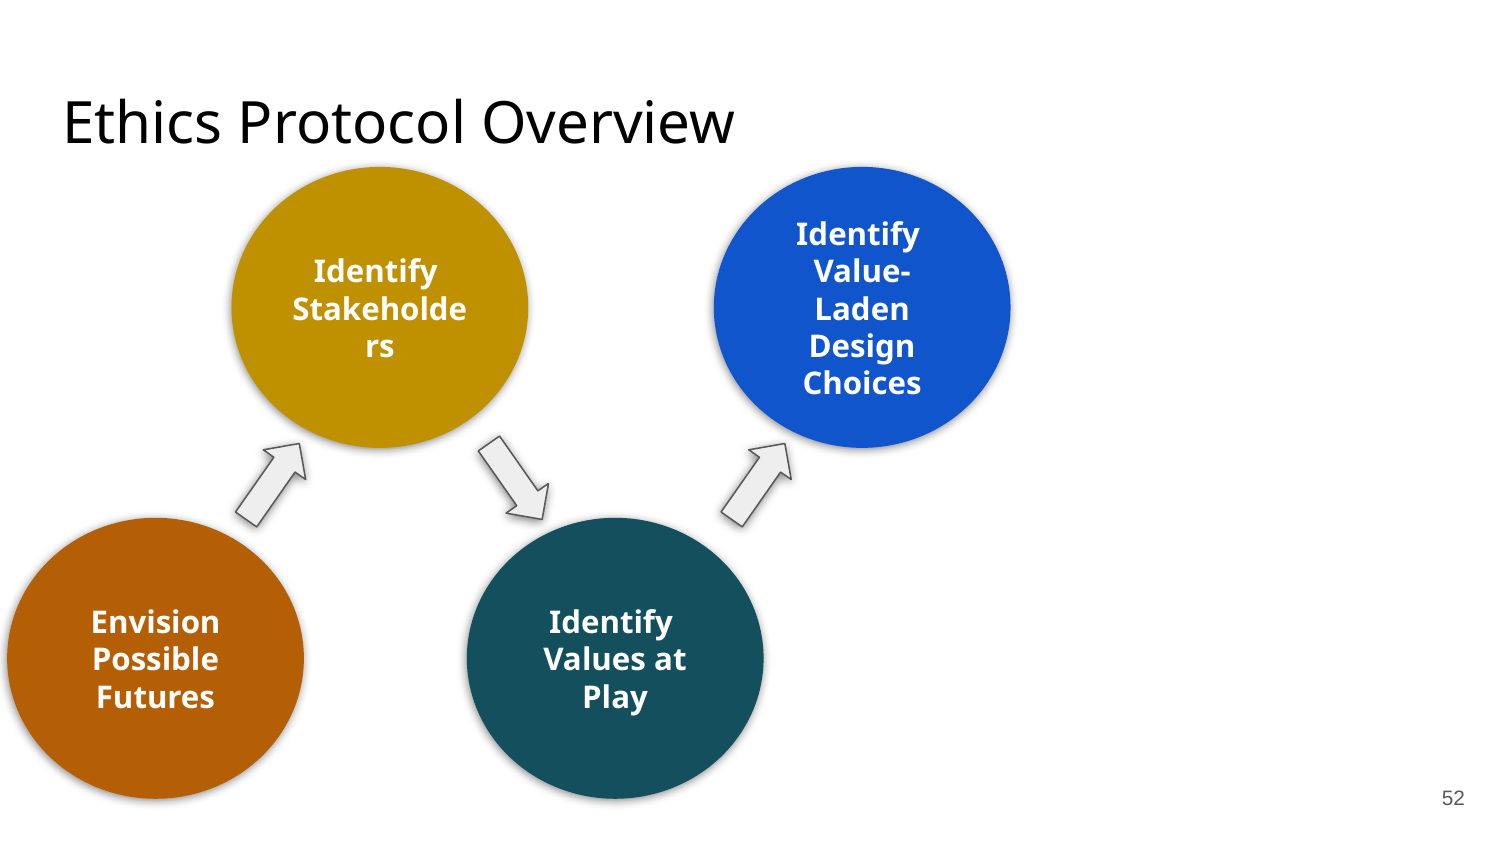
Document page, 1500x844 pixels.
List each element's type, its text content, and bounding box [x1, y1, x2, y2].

text_box [235, 443, 306, 527]
text_box Identify Values at Play [466, 517, 764, 799]
slide_number 52 [1389, 764, 1480, 830]
text_box Identify Value-Laden Design Choices [713, 166, 1011, 448]
text_box Identify Stakeholders [231, 166, 529, 448]
title Ethics Protocol Overview [51, 72, 1449, 167]
text_box [721, 443, 792, 527]
text_box [478, 436, 549, 520]
text_box Envision Possible Futures [7, 517, 304, 799]
